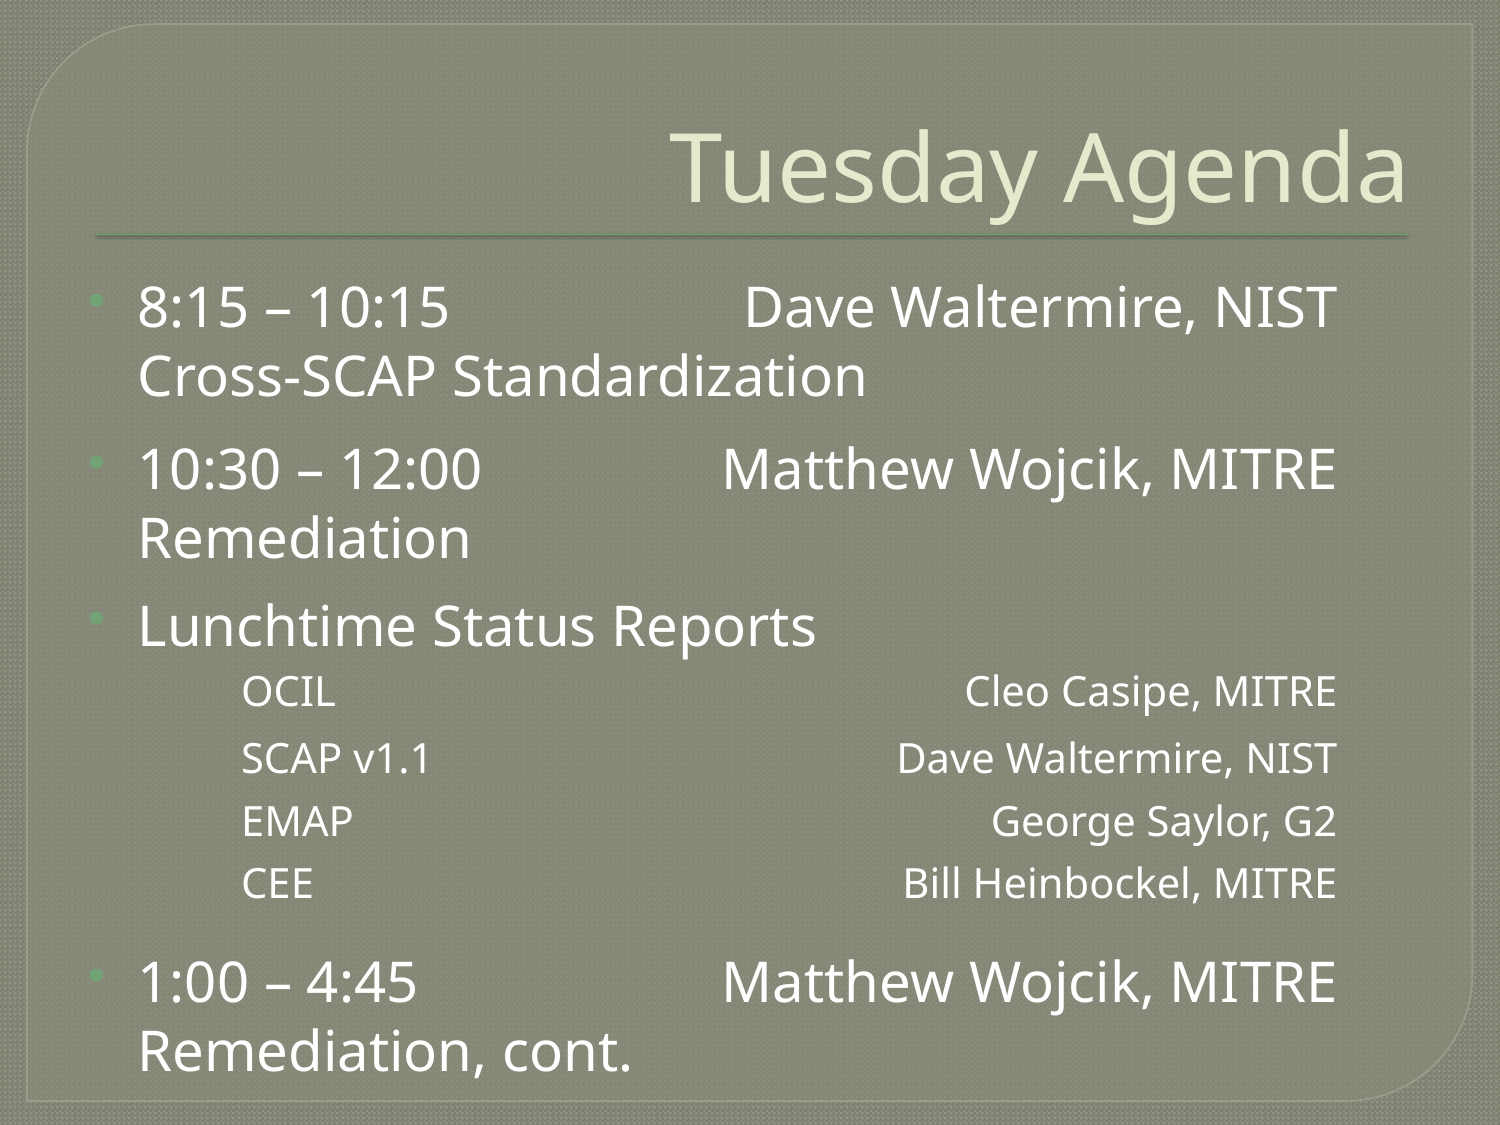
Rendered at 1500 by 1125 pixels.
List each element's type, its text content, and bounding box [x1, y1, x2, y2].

list 8:15 – 10:15 Dave Waltermire, NIST Cross-SCAP Standardization 10:30 – 12:00 Matthew Wojcik, MITRE Remediation Lunchtime Status Reports OCIL Cleo Casipe, MITRE SCAP v1.1 Dave Waltermire, NIST EMAP George Saylor, G2 CEE Bill Heinbockel, MITRE 1:00 – 4:45 Matthew Wojcik, MITRE Remediation, cont. [75, 262, 1425, 1125]
title Tuesday Agenda [75, 41, 1425, 230]
